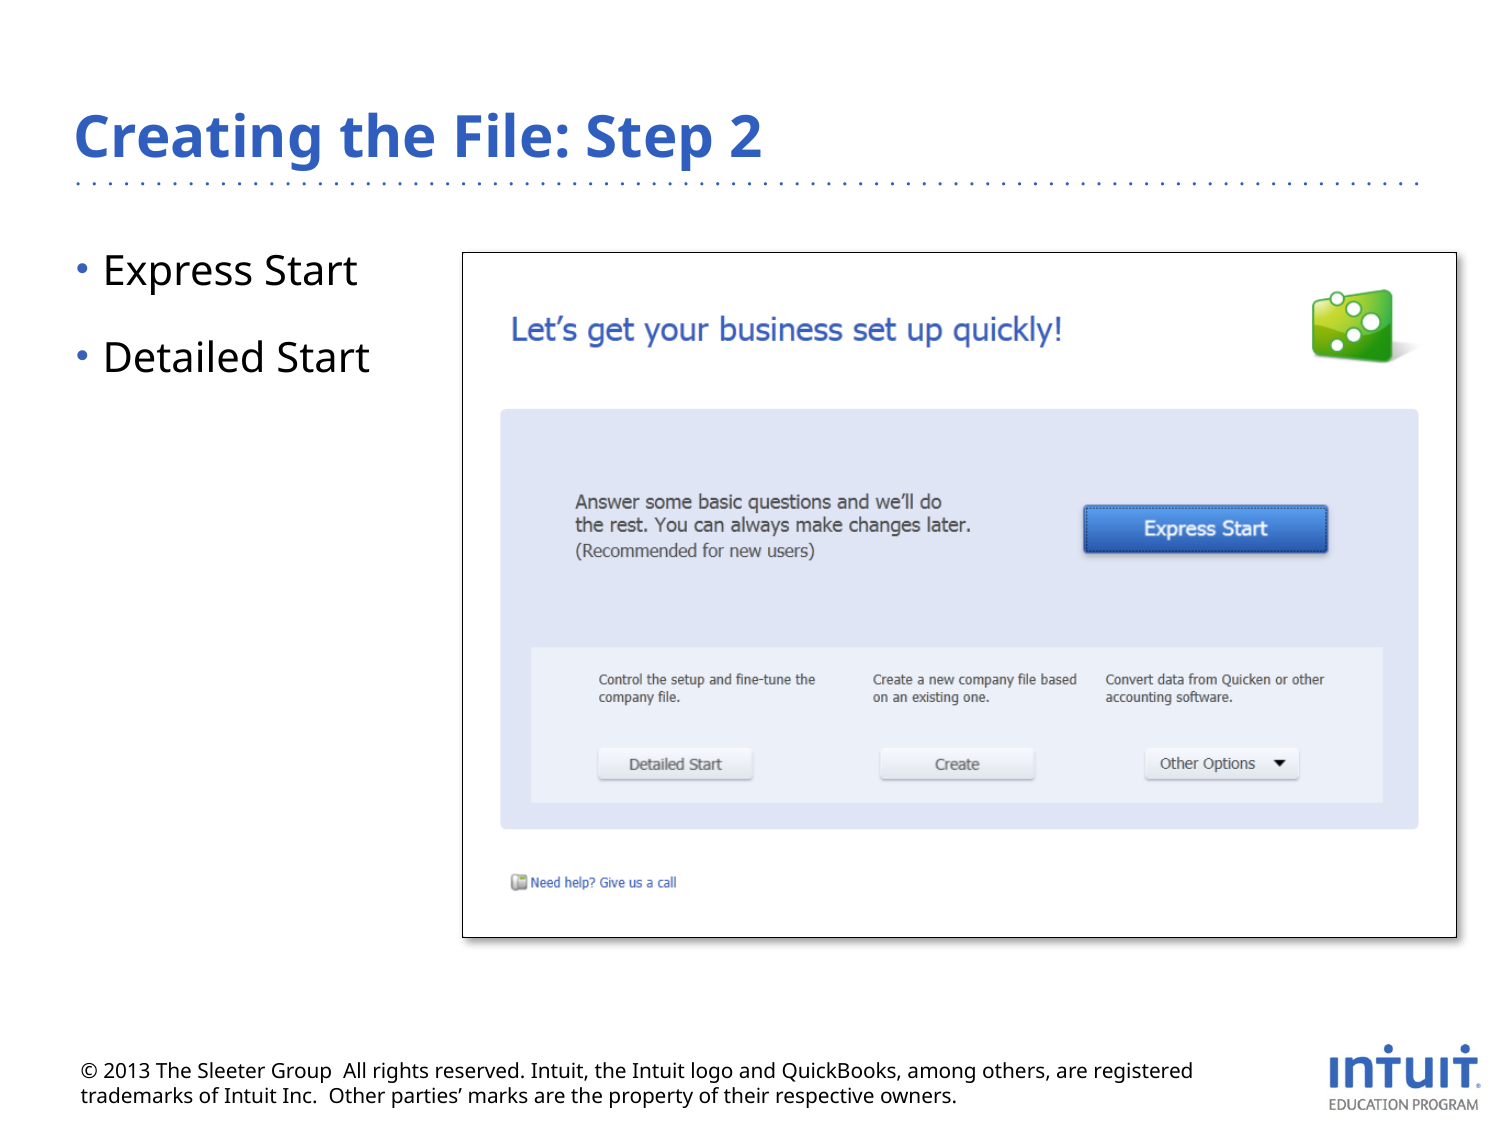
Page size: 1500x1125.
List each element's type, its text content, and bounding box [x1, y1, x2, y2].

picture [1325, 1039, 1485, 1116]
list Express Start Detailed Start [75, 235, 1424, 1012]
title Creating the File: Step 2 [73, 62, 1424, 169]
picture [462, 252, 1457, 938]
